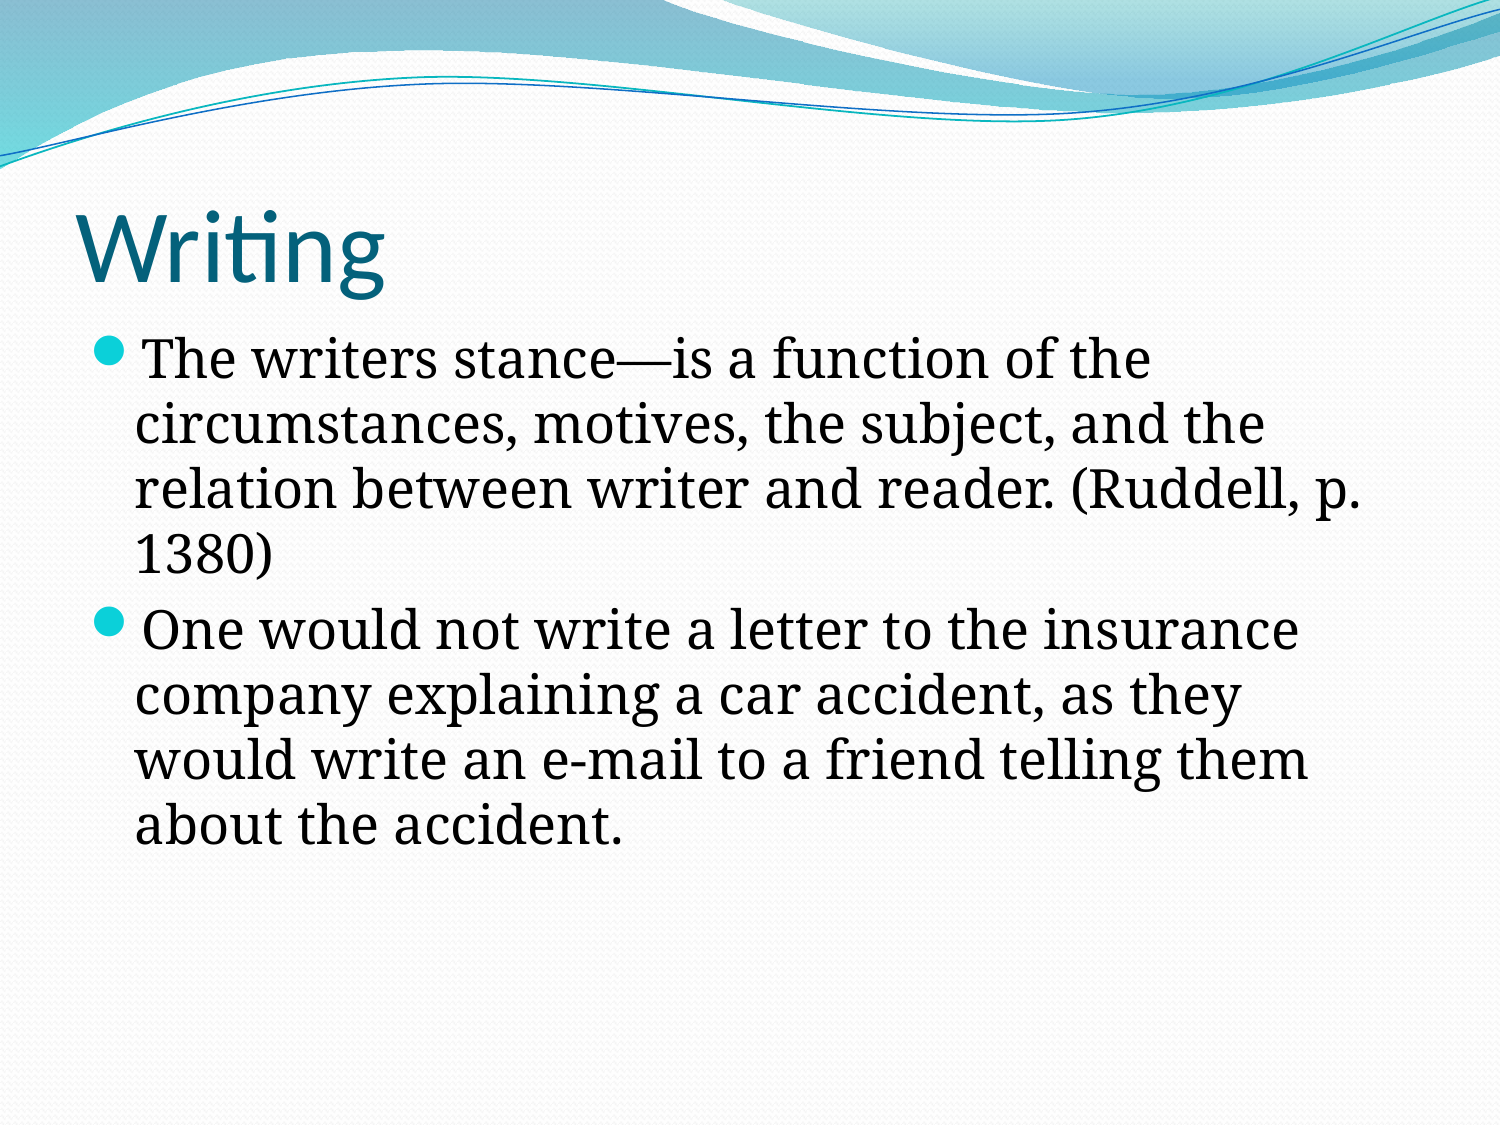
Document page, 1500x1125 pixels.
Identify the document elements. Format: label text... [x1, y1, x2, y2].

list The writers stance—is a function of the circumstances, motives, the subject, and the relation between writer and reader. (Ruddell, p. 1380) One would not write a letter to the insurance company explaining a car accident, as they would write an e-mail to a friend telling them about the accident. [75, 317, 1425, 1038]
title Writing [75, 115, 1425, 303]
